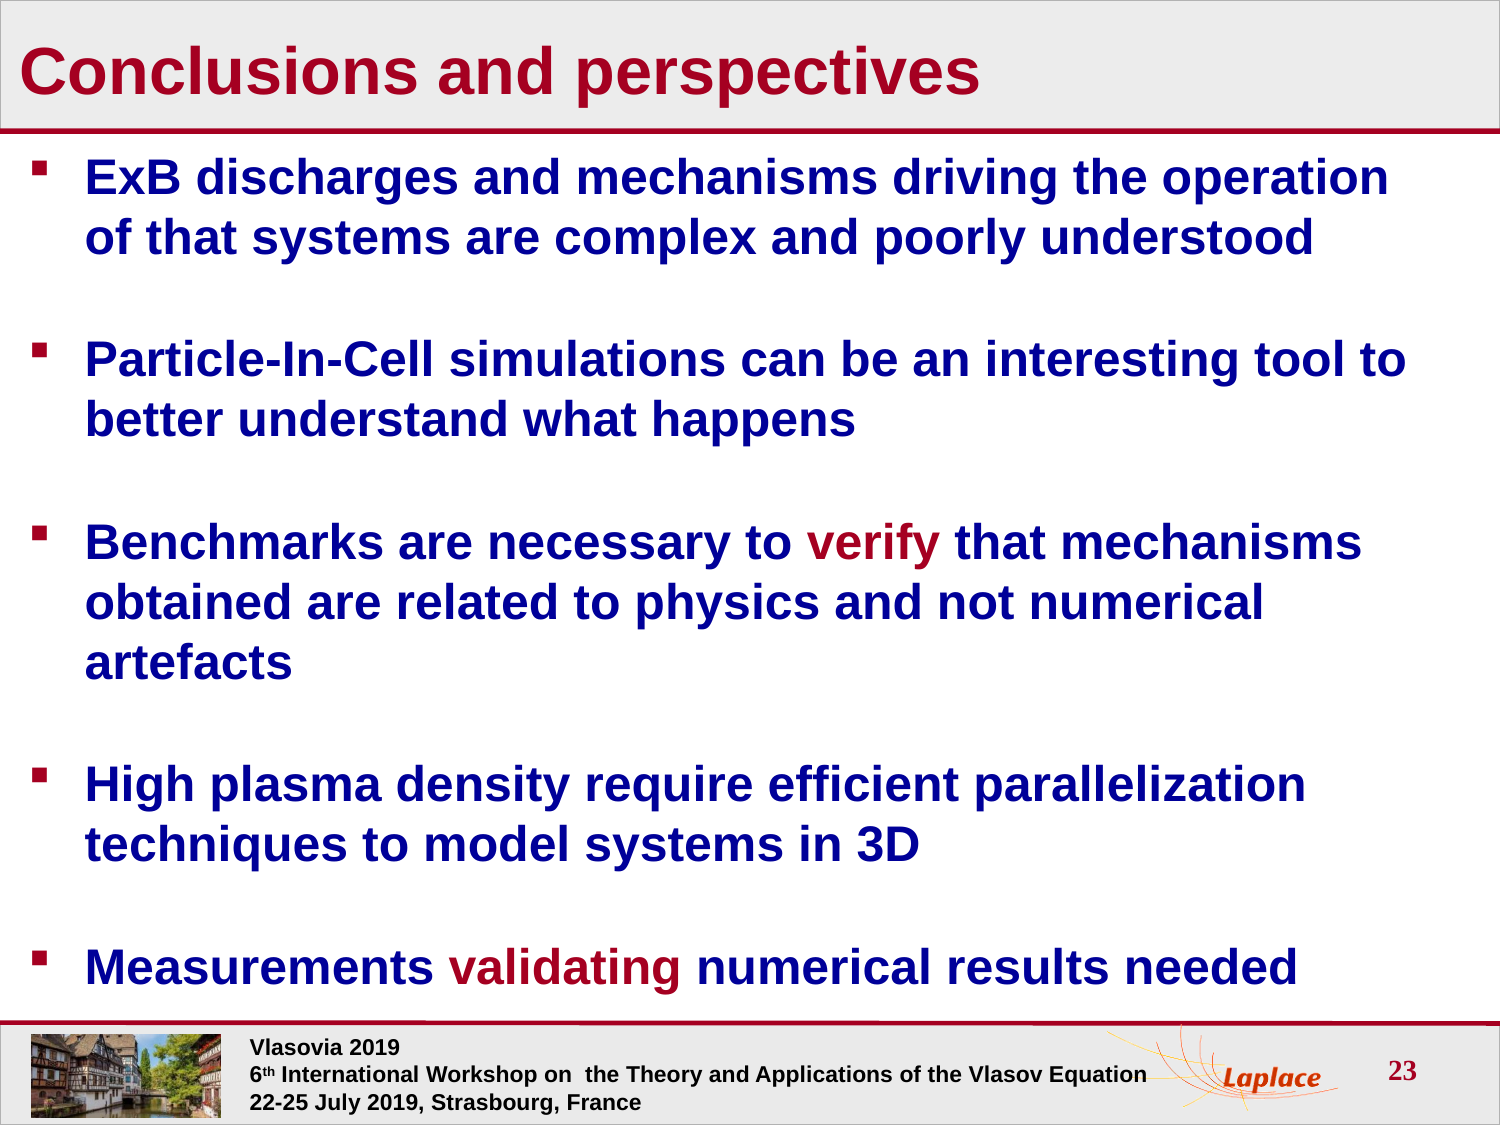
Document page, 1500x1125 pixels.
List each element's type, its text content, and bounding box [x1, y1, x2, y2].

picture [1107, 1024, 1343, 1111]
title Conclusions and perspectives [4, 11, 1418, 125]
list ExB discharges and mechanisms driving the operation of that systems are complex and poorly understood Particle-In-Cell simulations can be an interesting tool to better understand what happens Benchmarks are necessary to verify that mechanisms obtained are related to physics and not numerical artefacts High plasma density require efficient parallelization techniques to model systems in 3D Measurements validating numerical results needed [13, 136, 1462, 1009]
picture [31, 1034, 221, 1118]
text_box [0, 0, 1500, 131]
